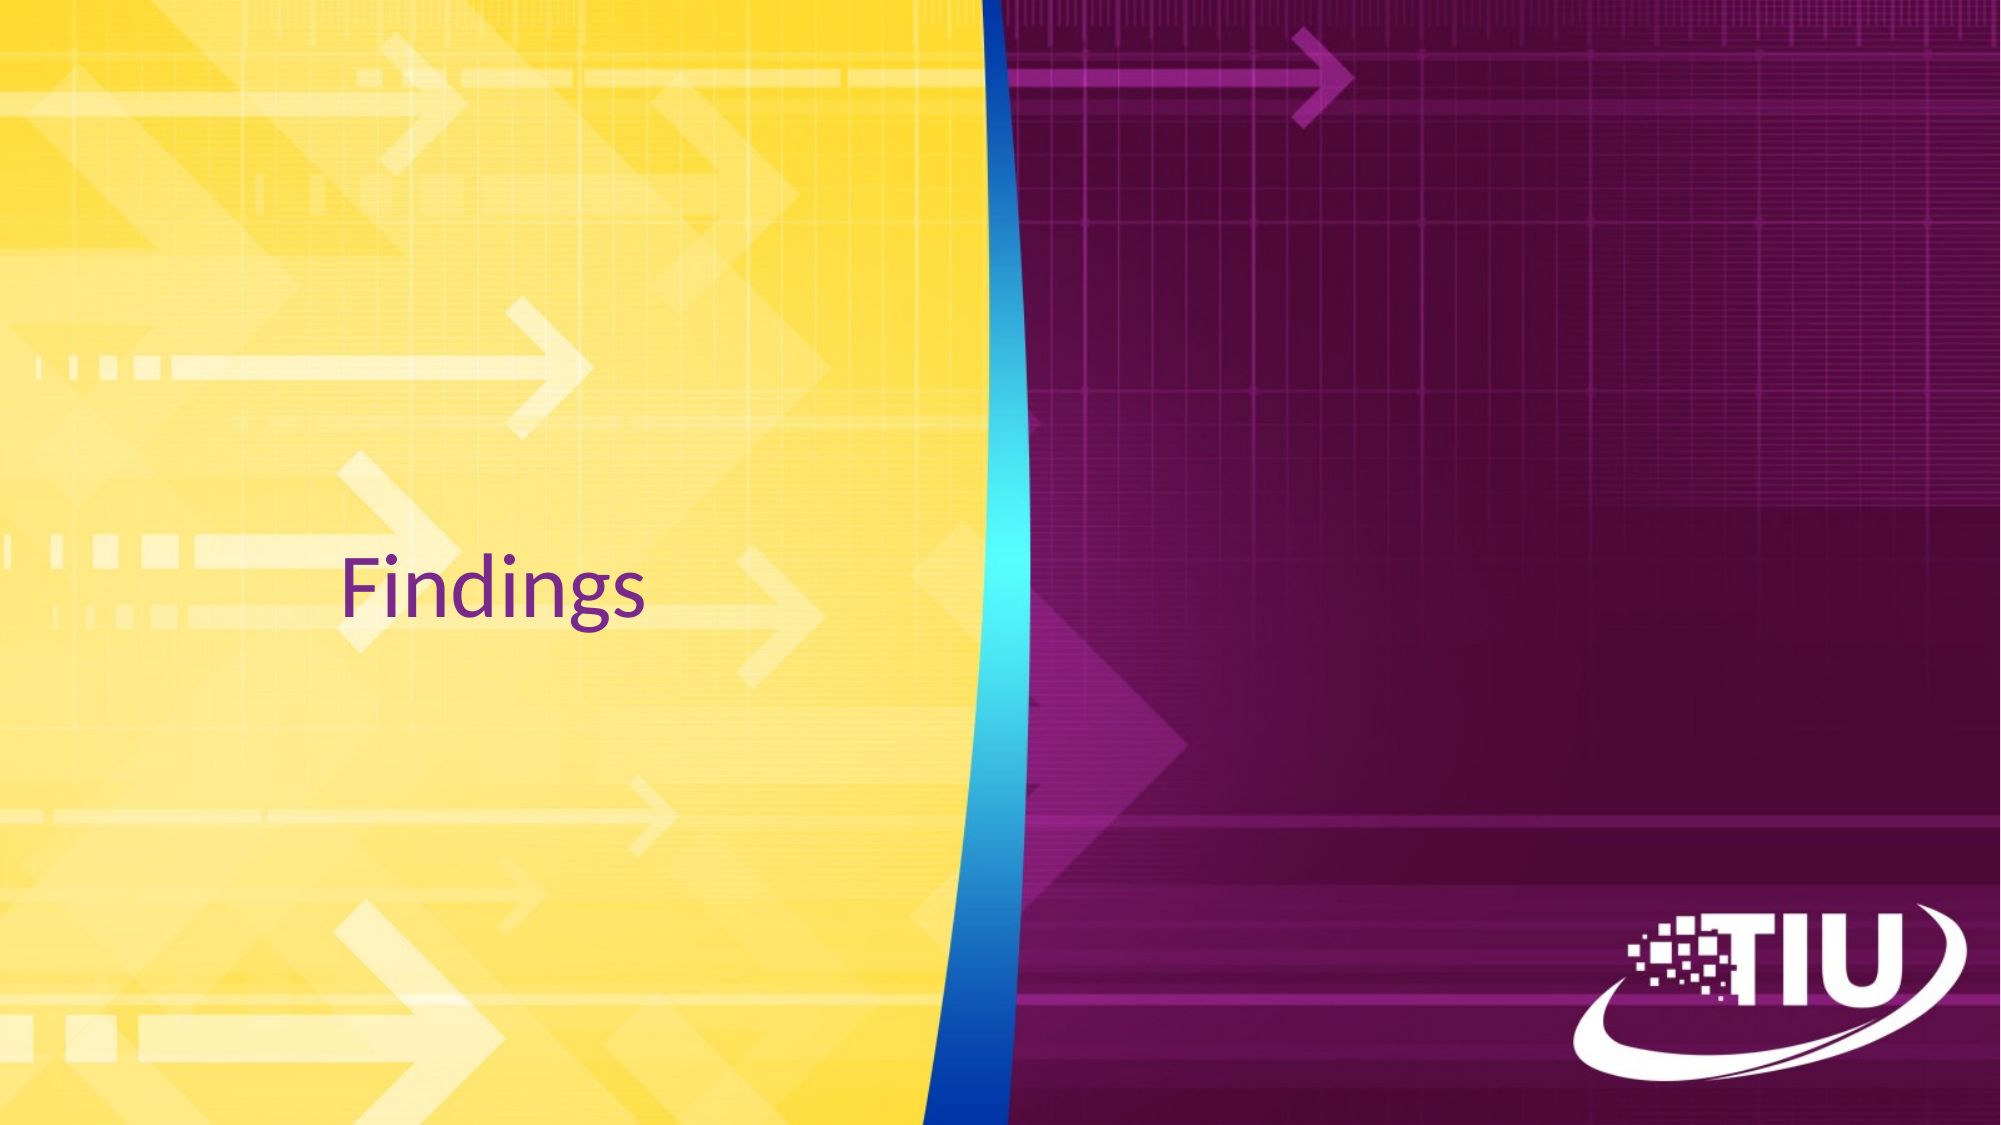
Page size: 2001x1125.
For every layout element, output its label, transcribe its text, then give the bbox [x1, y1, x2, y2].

title Findings [75, 75, 913, 1088]
picture [0, 0, 2001, 1125]
